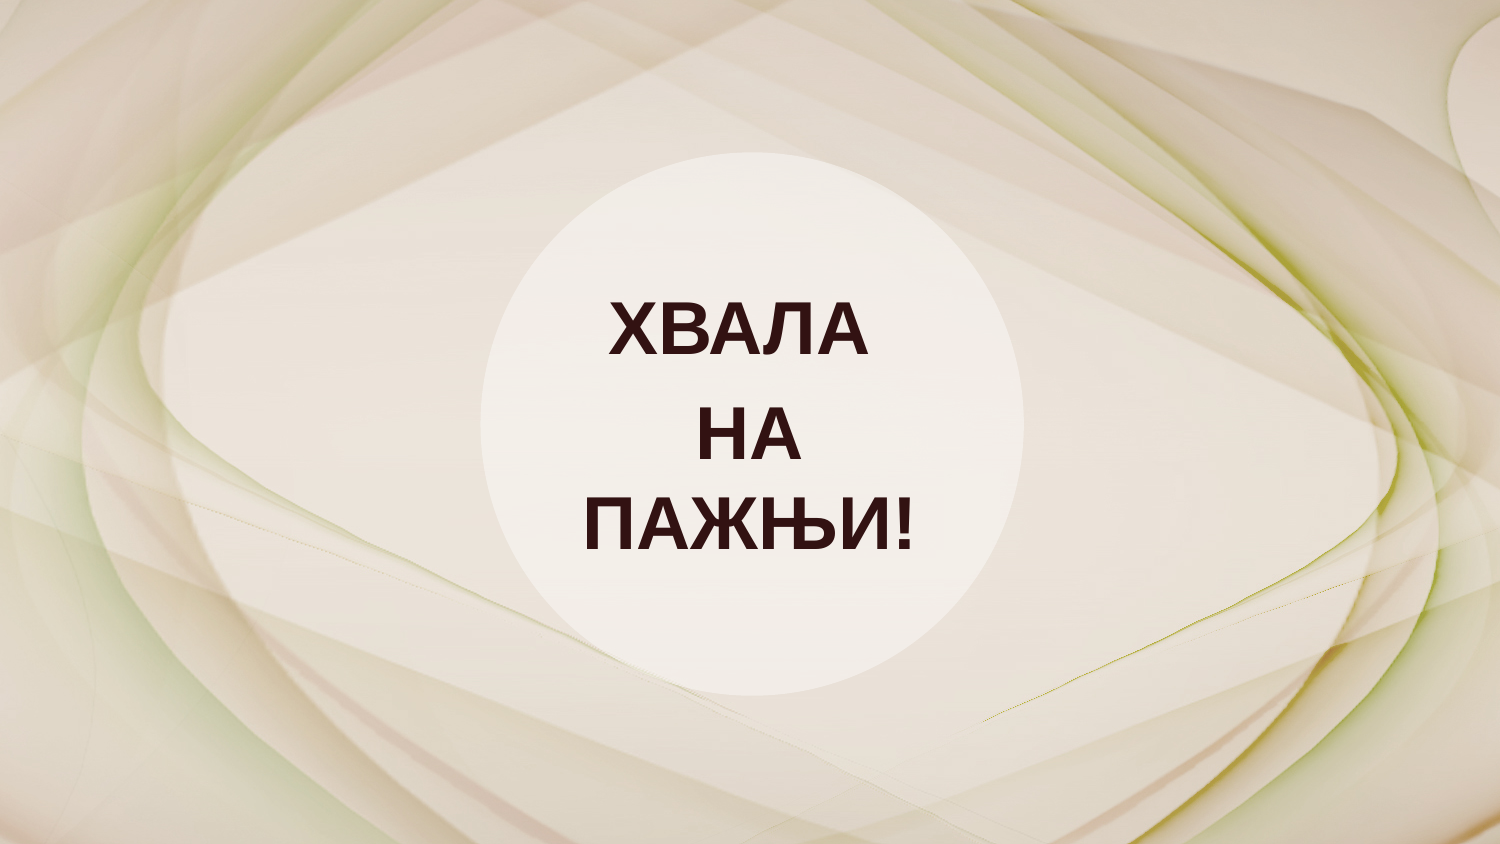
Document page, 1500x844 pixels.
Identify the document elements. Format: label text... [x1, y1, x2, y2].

list ХВАЛА НА ПАЖЊИ! [533, 278, 967, 565]
picture [0, 0, 1500, 844]
